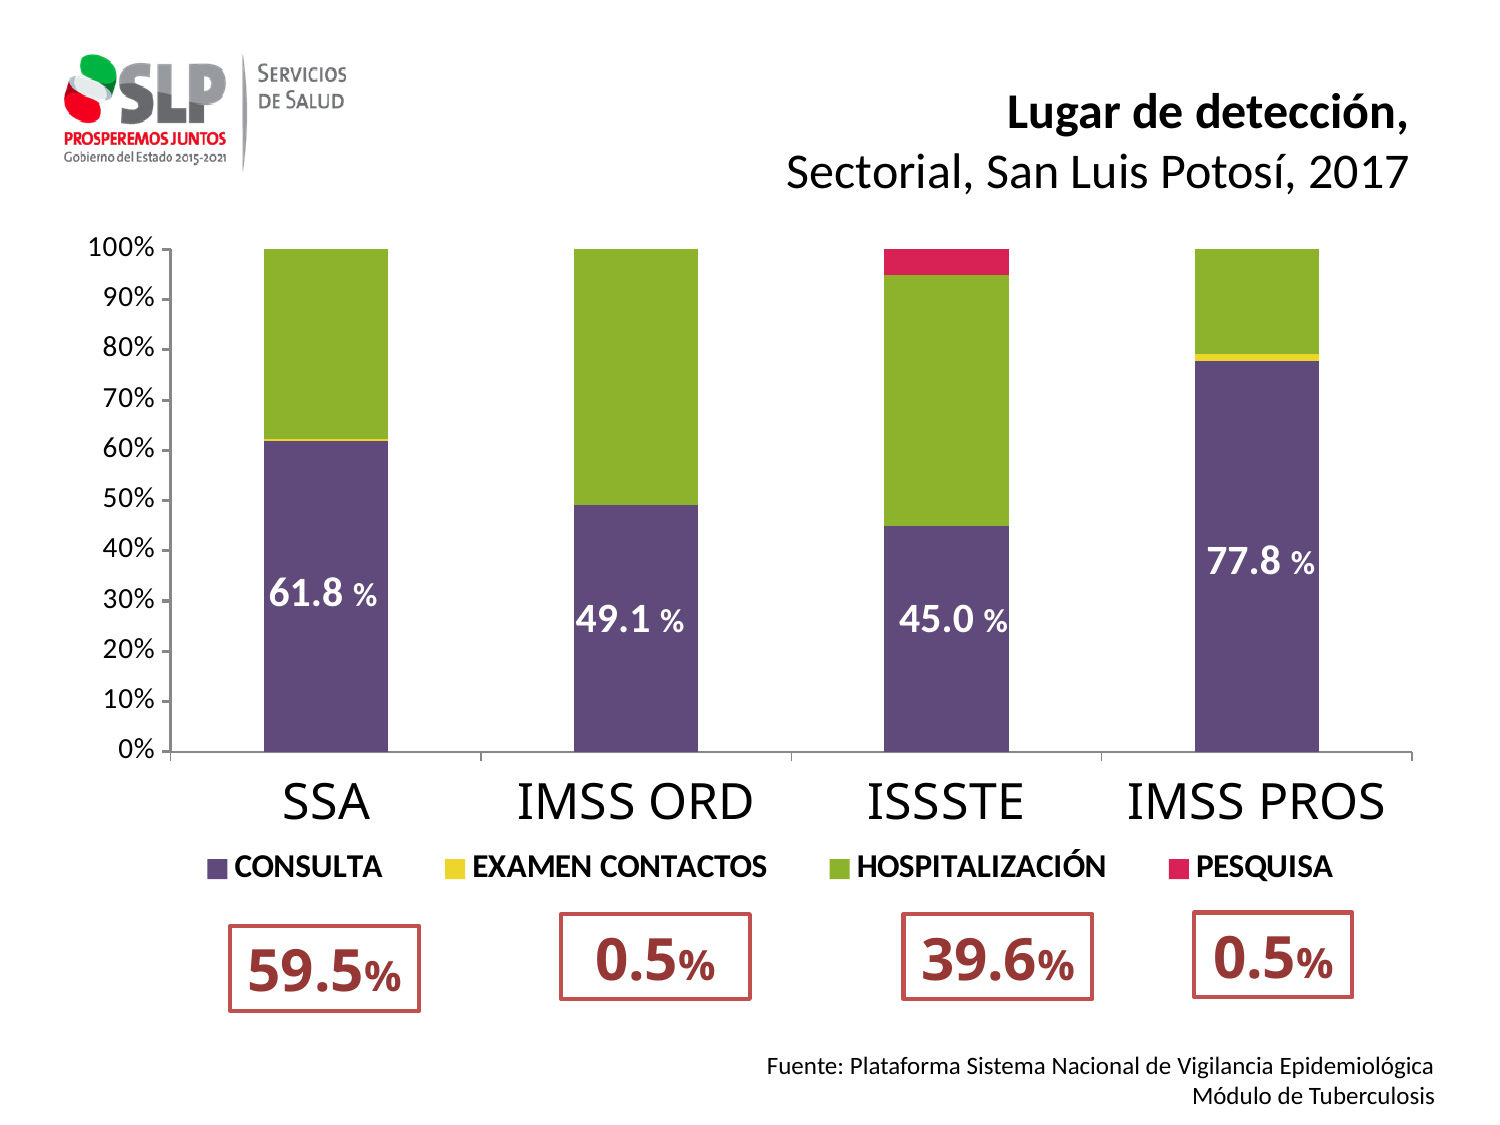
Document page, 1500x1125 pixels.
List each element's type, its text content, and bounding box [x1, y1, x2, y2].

text_box Fuente: Plataforma Sistema Nacional de Vigilancia Epidemiológica Módulo de Tuberculosis [292, 1041, 1450, 1117]
picture [64, 54, 346, 173]
text_box 39.6% [901, 912, 1094, 1001]
title Lugar de detección, Sectorial, San Luis Potosí, 2017 [75, 45, 1425, 230]
text_box 0.5% [1192, 910, 1354, 999]
text_box 0.5% [559, 912, 752, 1001]
text_box 59.5% [228, 924, 421, 1013]
chart [64, 231, 1436, 899]
